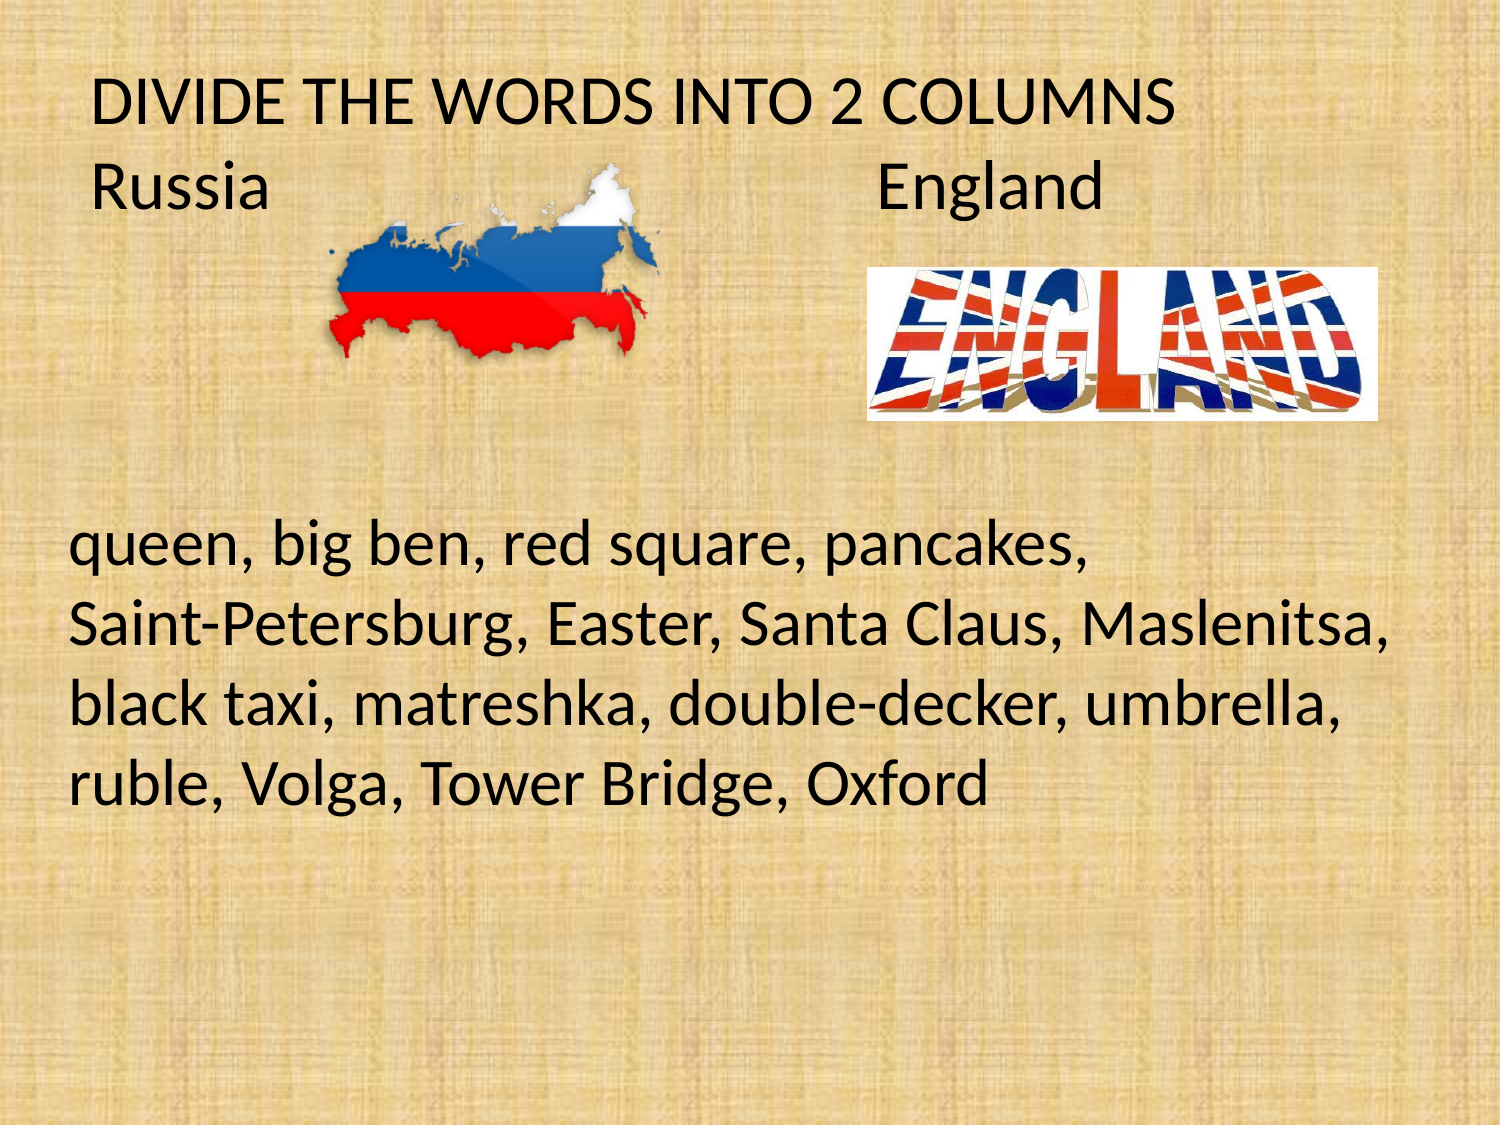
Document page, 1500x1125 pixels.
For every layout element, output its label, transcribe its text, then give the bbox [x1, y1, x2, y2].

list queen, big ben, red square, pancakes, Saint-Petersburg, Easter, Santa Claus, Maslenitsa, black taxi, matreshka, double-decker, umbrella, ruble, Volga, Tower Bridge, Oxford [53, 491, 1425, 1005]
title DIVIDE THE WORDS INTO 2 COLUMNS Russia England [75, 45, 1425, 233]
picture [0, 0, 1500, 1125]
